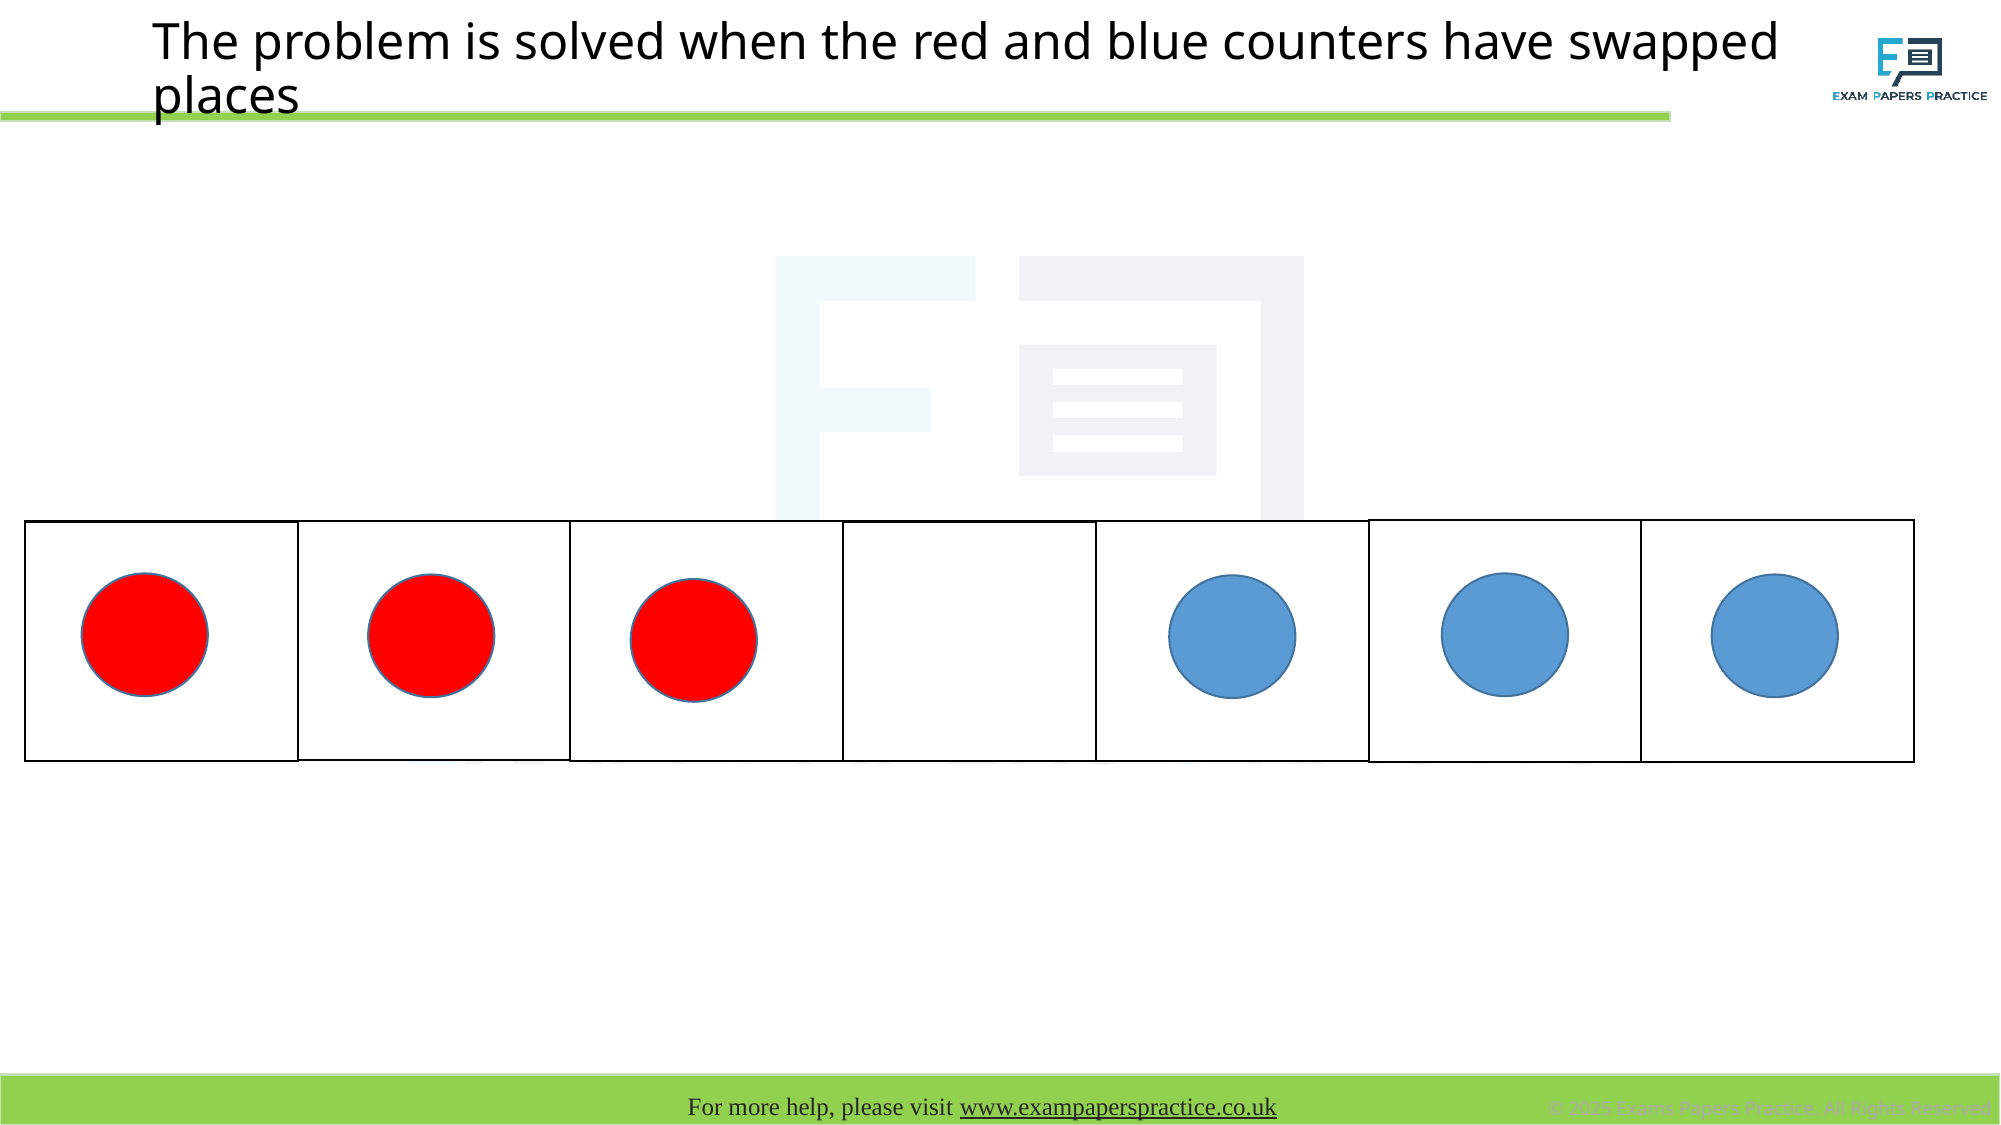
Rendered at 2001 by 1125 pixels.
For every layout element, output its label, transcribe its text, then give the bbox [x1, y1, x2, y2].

title The problem is solved when the red and blue counters have swapped places [137, 65, 1863, 75]
text_box [367, 573, 496, 699]
text_box [1095, 520, 1368, 762]
text_box [629, 578, 758, 703]
text_box [1710, 573, 1839, 699]
text_box [1168, 574, 1297, 700]
text_box [1440, 572, 1570, 698]
text_box [80, 572, 209, 698]
text_box [24, 520, 299, 762]
text_box [1640, 519, 1915, 763]
text_box [569, 520, 842, 762]
text_box [1368, 519, 1640, 763]
text_box [299, 520, 569, 761]
text_box [842, 520, 1095, 762]
